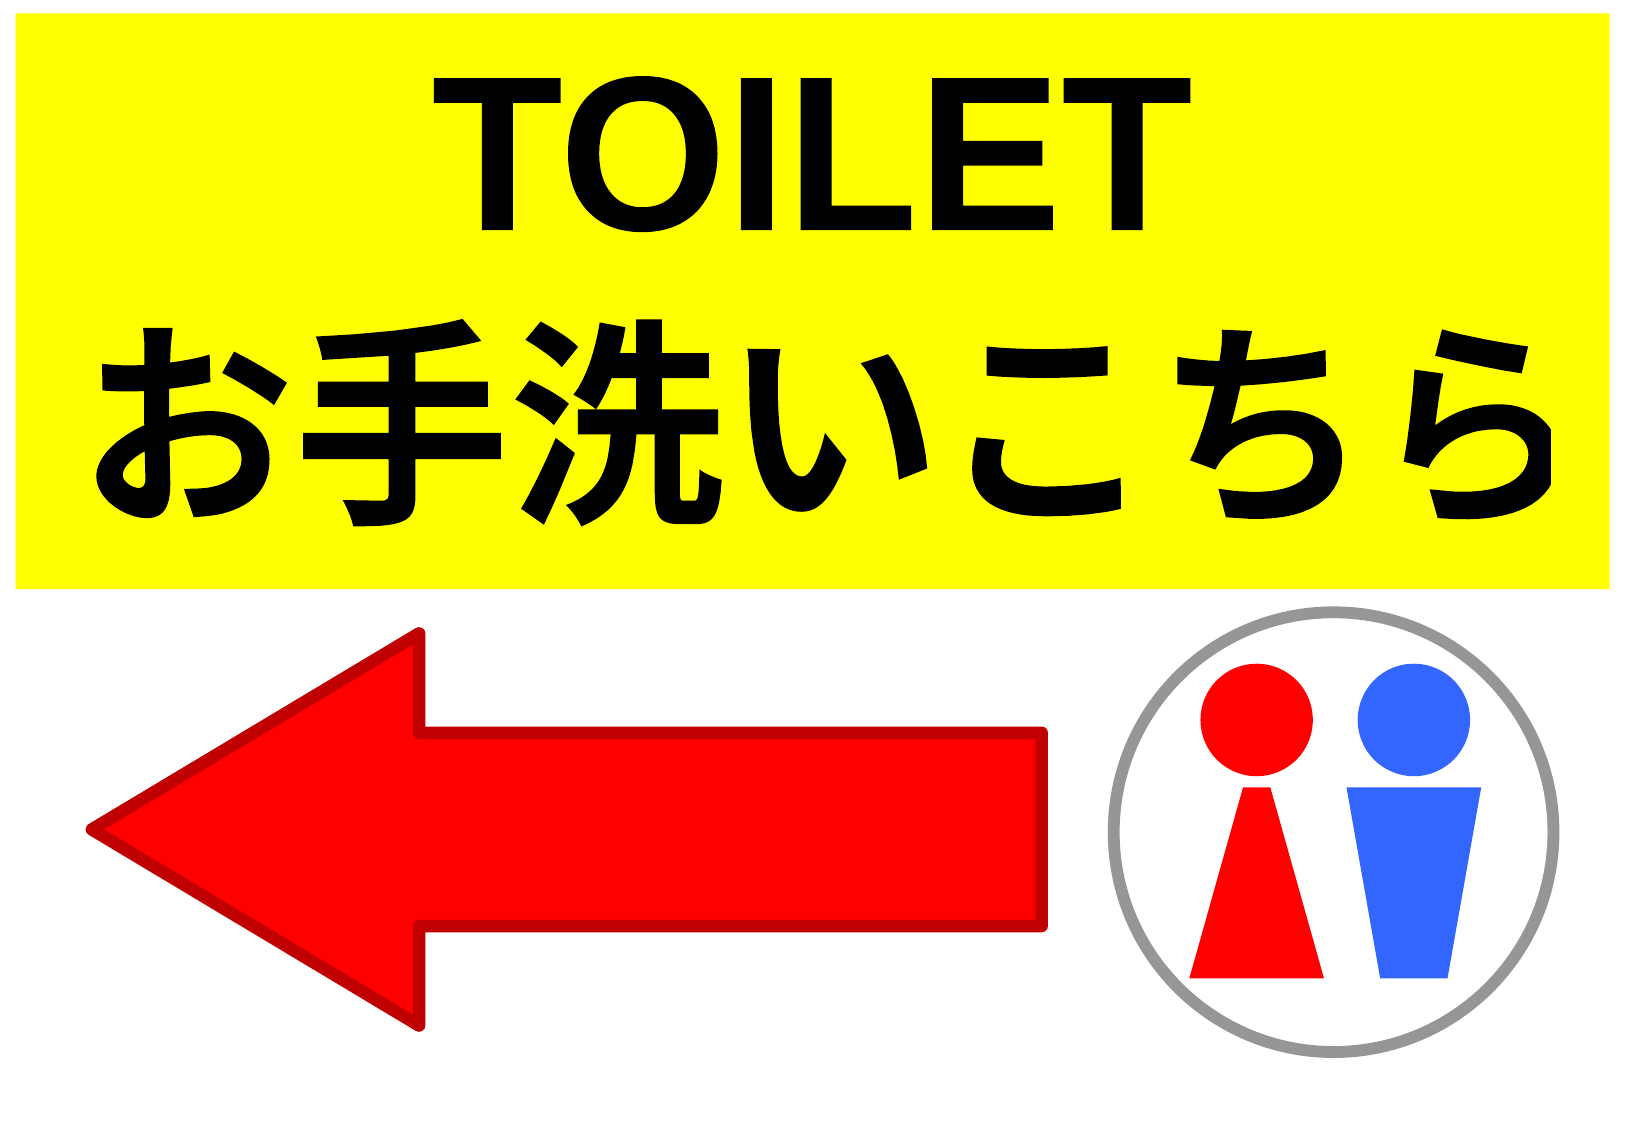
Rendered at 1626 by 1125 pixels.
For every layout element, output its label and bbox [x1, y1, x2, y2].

text_box [89, 631, 1044, 1028]
text_box [1107, 606, 1560, 1059]
text_box [14, 11, 1612, 591]
